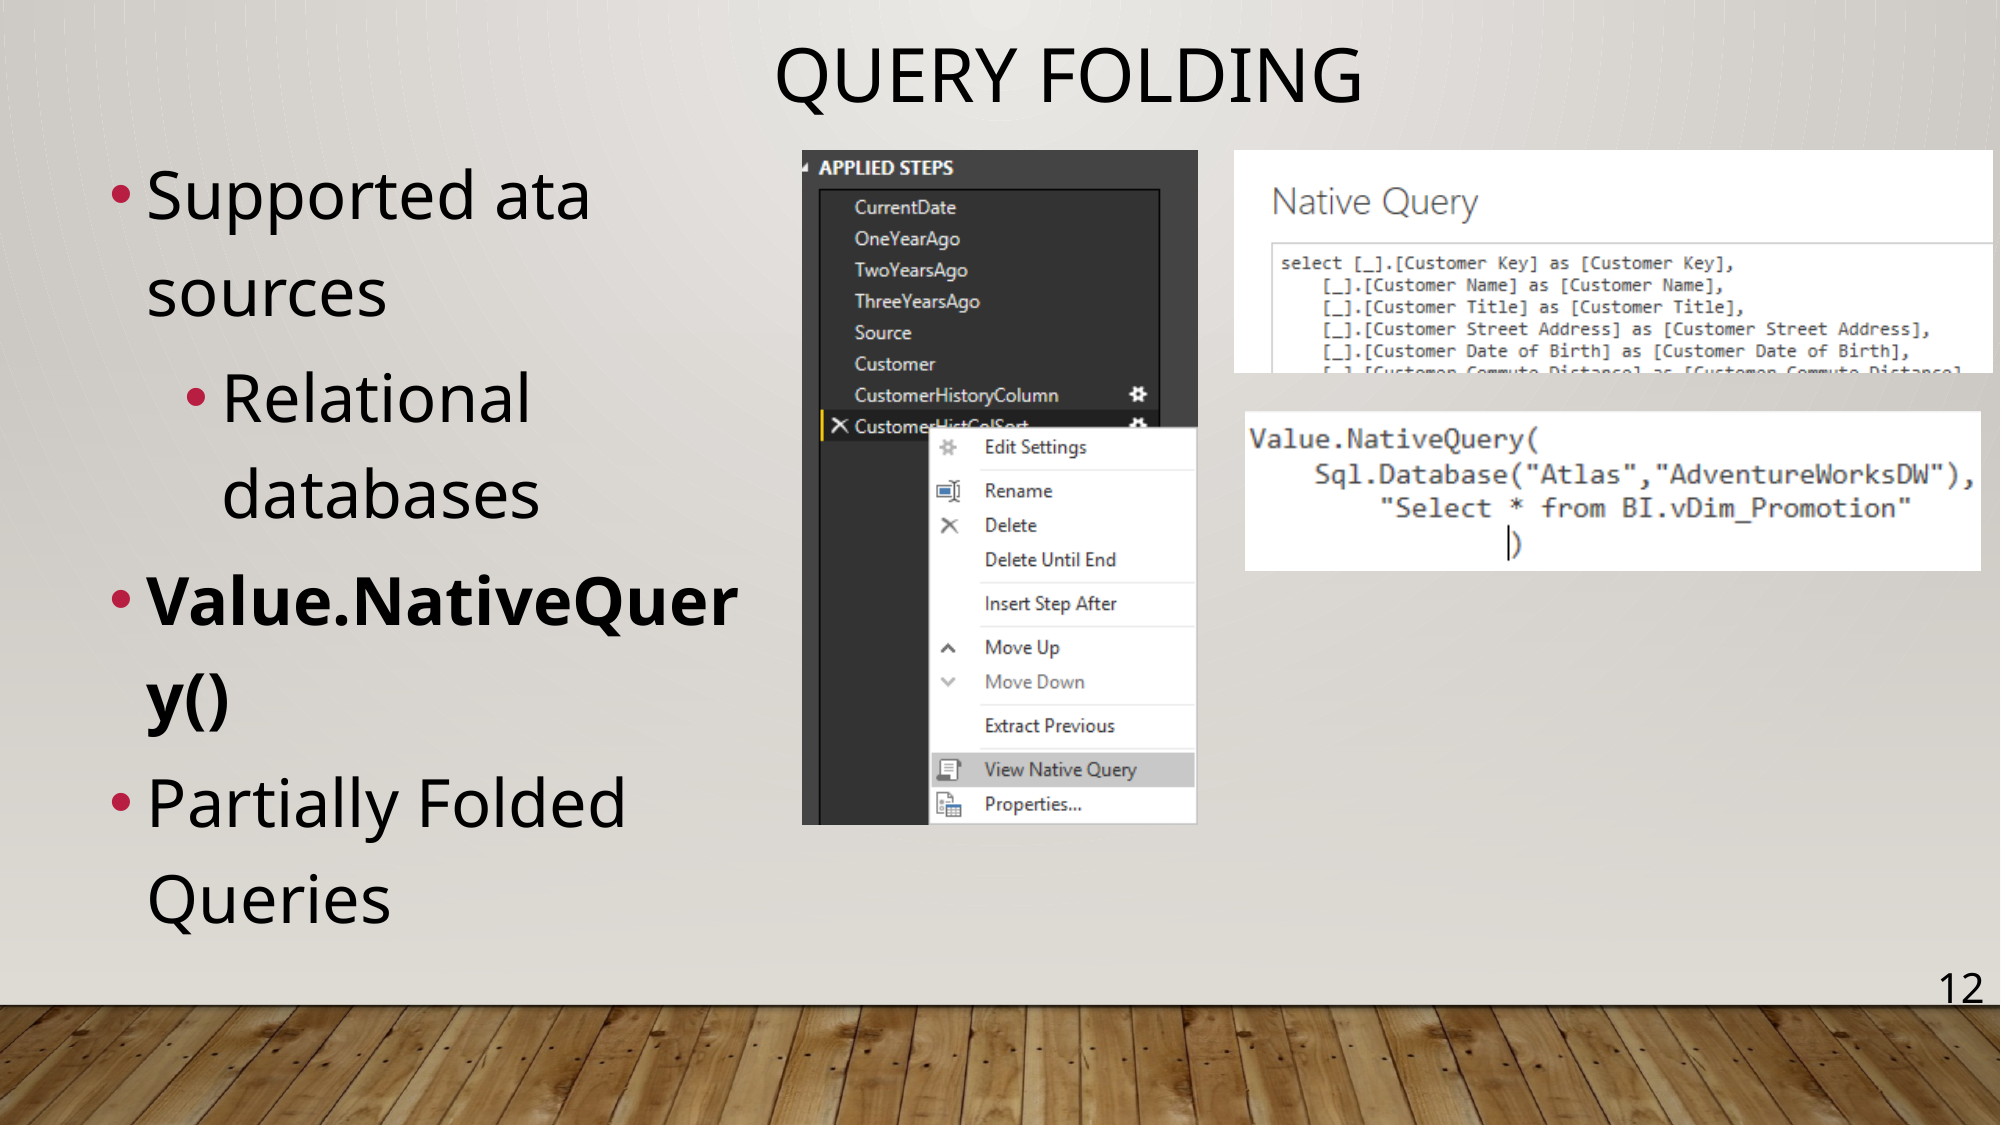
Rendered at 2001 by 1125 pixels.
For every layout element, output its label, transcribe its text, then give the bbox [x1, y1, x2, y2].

picture [802, 150, 1198, 825]
title Query Folding [480, 30, 1659, 135]
picture [0, 1005, 2000, 1125]
picture [1245, 411, 1981, 571]
slide_number 12 [1919, 954, 2000, 1005]
list Supported ata sources Relational databases Value.NativeQuery() Partially Folded Queries [19, 129, 778, 1005]
picture [1233, 150, 1993, 374]
